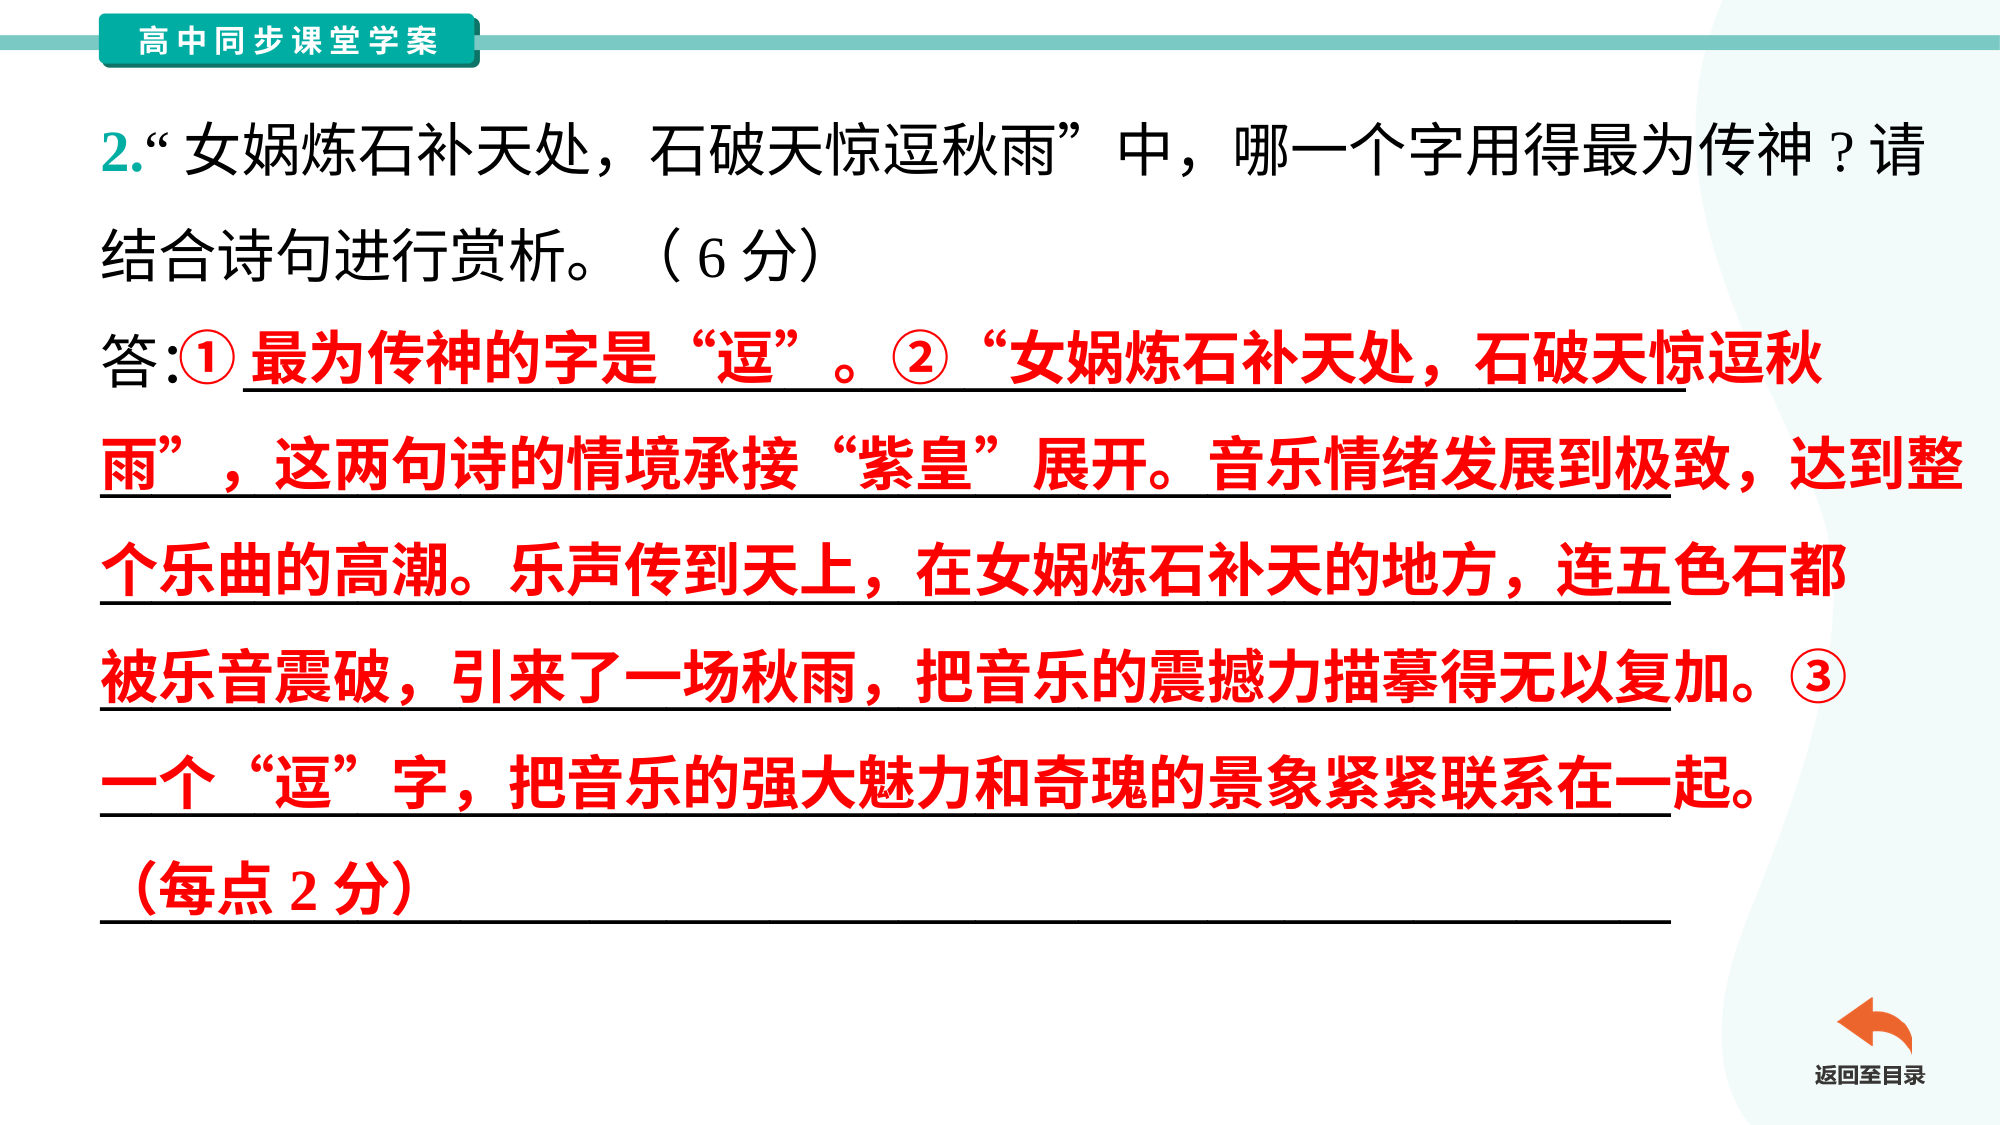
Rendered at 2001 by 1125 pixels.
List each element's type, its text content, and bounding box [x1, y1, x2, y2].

text_box 2.“女娲炼石补天处，石破天惊逗秋雨”中，哪一个字用得最为传神?请 结合诗句进行赏析。（6分） 答： ________________________________________________________ _____________________________________________________________ _____________________________________________________________ _____________________________________________________________ _____________________________________________________________ _____________________________________________________________ [100, 76, 1899, 284]
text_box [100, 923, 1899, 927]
picture [0, 0, 2000, 1125]
text_box ①最为传神的字是“逗”。②“女娲炼石补天处，石破天惊逗秋 雨”，这两句诗的情境承接“紫皇”展开。音乐情绪发展到极致，达到整 个乐曲的高潮。乐声传到天上，在女娲炼石补天的地方，连五色石都 被乐音震破，引来了一场秋雨，把音乐的震撼力描摹得无以复加。③ 一个“逗”字，把音乐的强大魅力和奇瑰的景象紧紧联系在一起。 （每点2分） [100, 284, 1899, 923]
